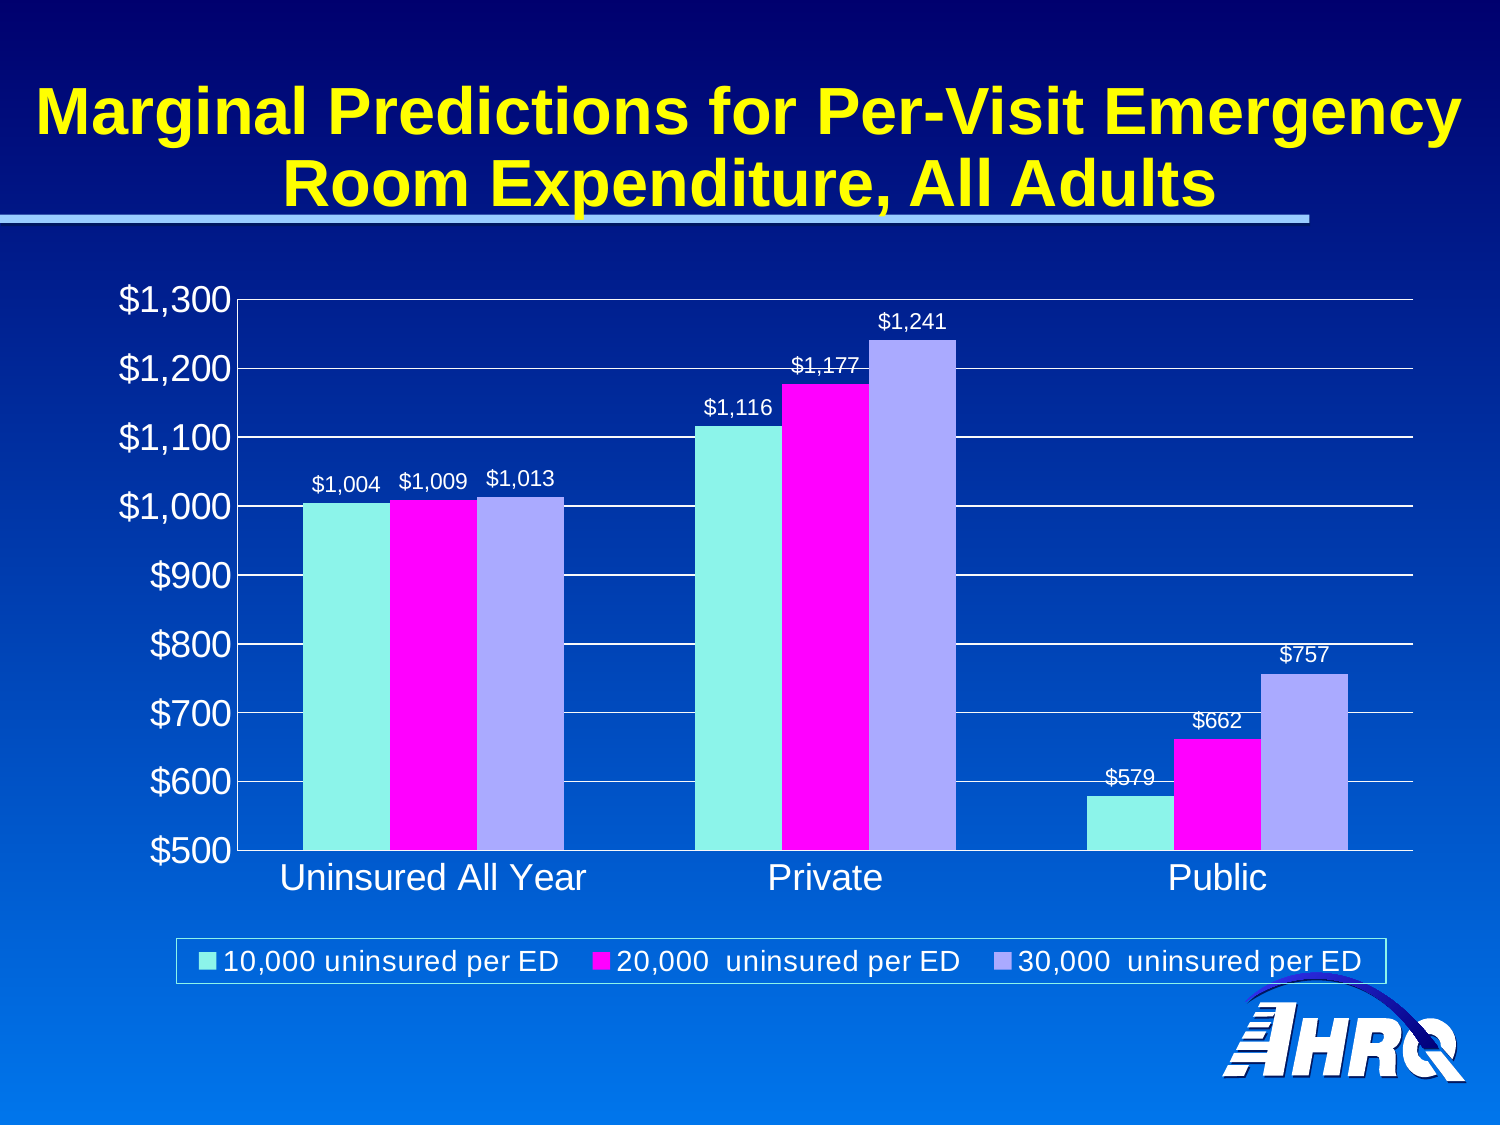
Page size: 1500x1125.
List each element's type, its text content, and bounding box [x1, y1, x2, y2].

title Marginal Predictions for Per-Visit Emergency Room Expenditure, All Adults [0, 46, 1500, 229]
chart [77, 274, 1423, 1001]
